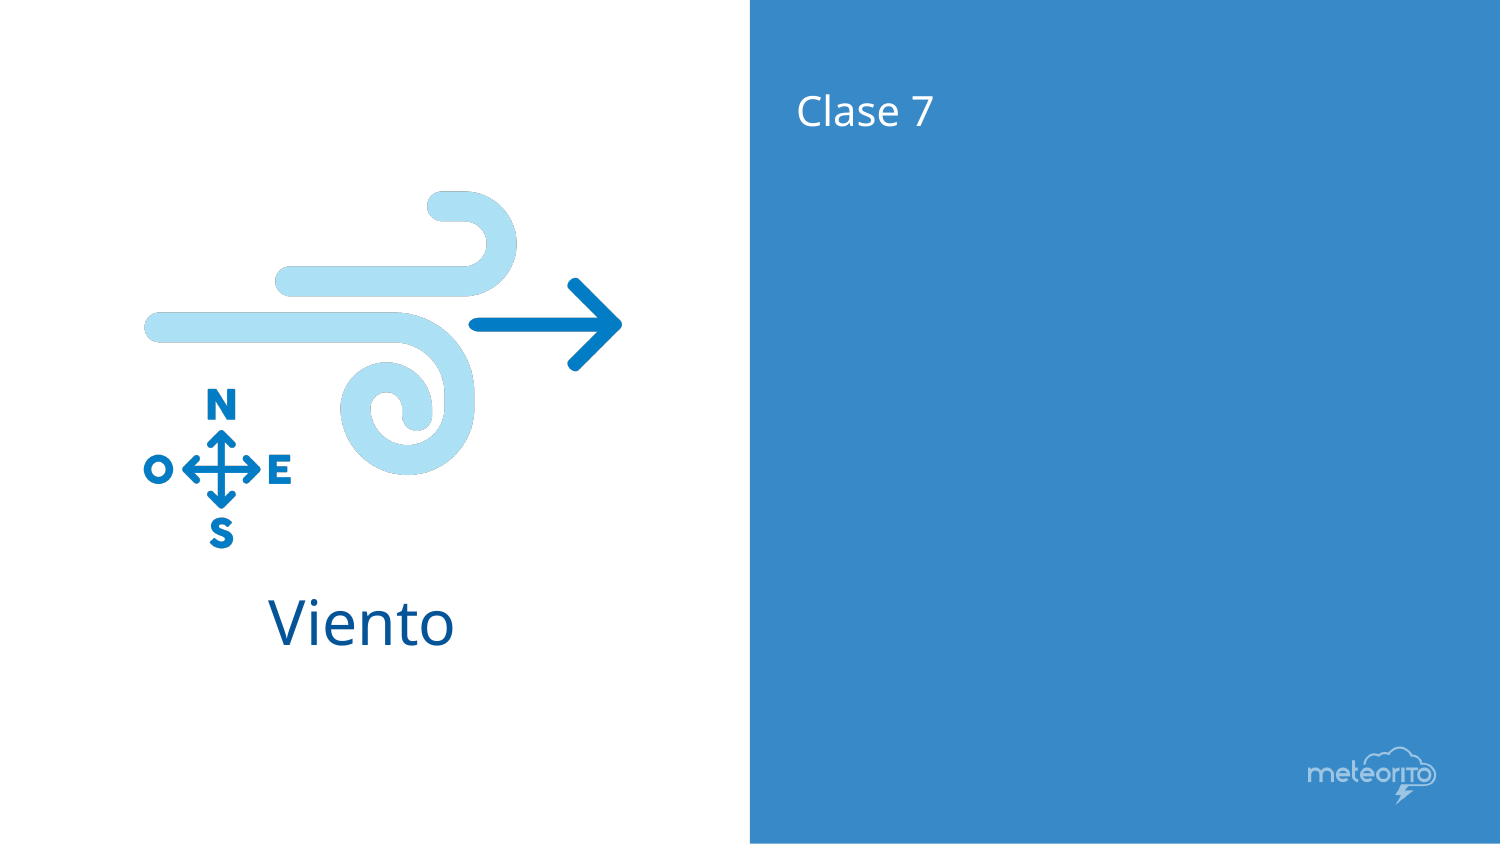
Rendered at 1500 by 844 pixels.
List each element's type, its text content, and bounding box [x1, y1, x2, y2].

picture [1306, 744, 1438, 805]
text_box Viento [0, 528, 777, 788]
text_box Clase 7 [781, 24, 1213, 196]
picture [96, 45, 671, 620]
